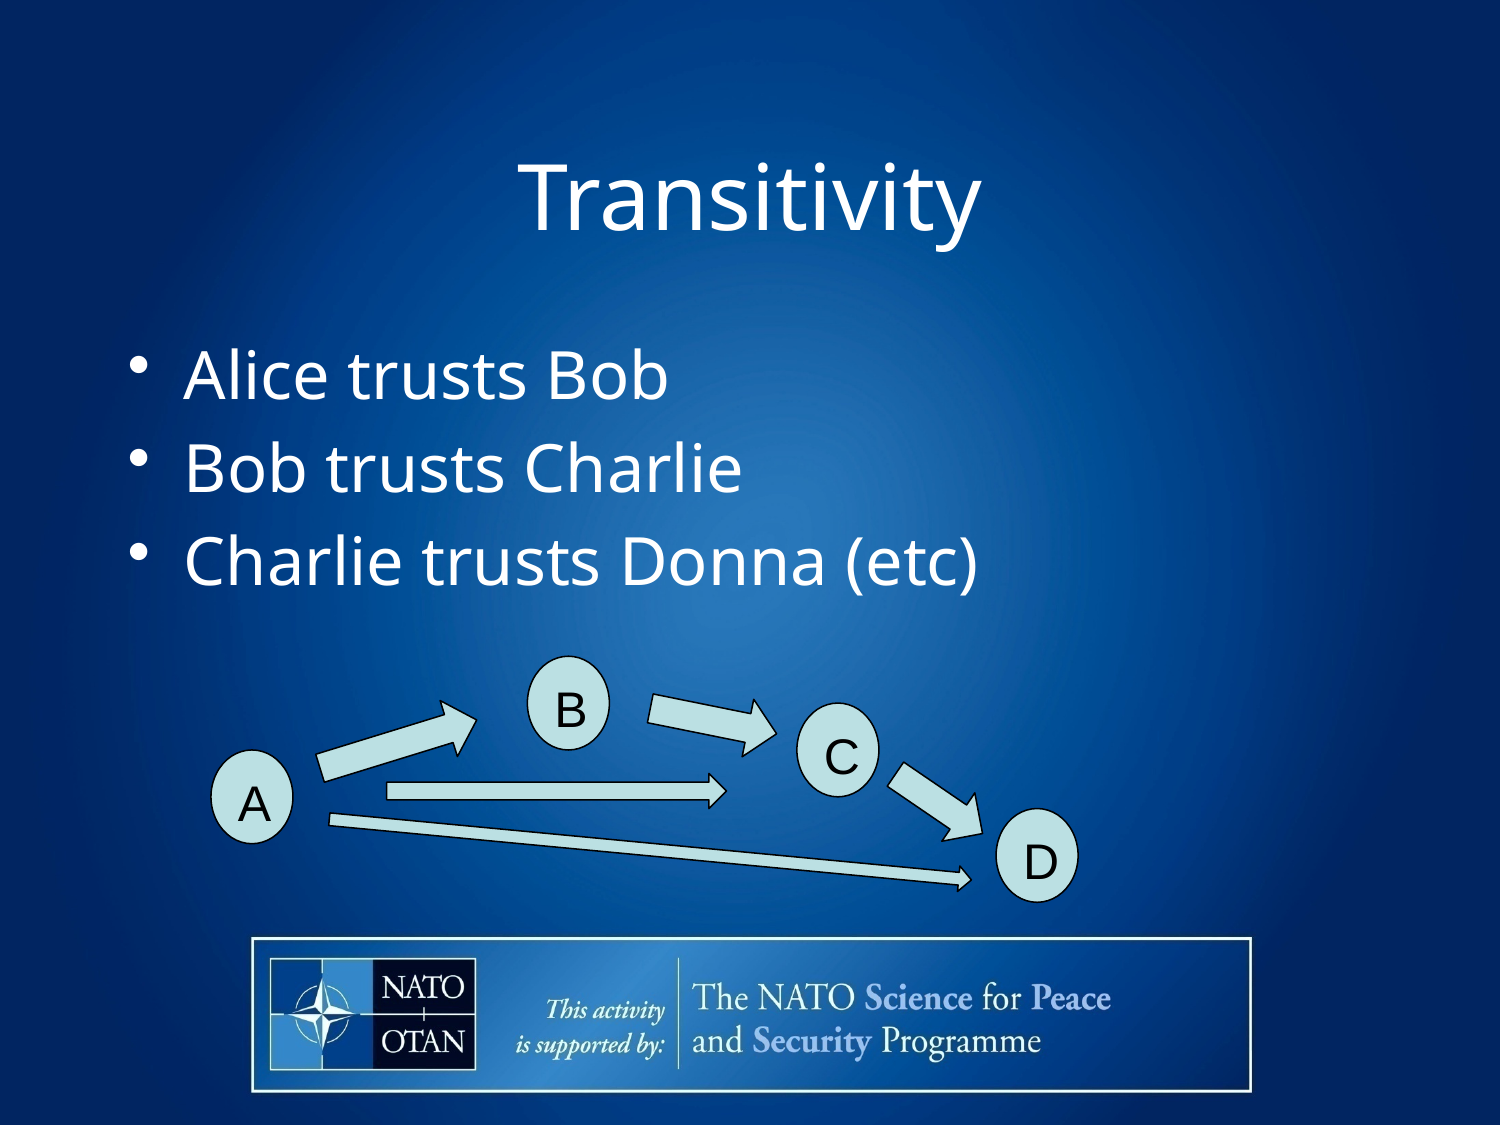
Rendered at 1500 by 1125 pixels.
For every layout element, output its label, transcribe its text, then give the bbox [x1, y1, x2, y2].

title Transitivity [112, 99, 1388, 288]
list Alice trusts Bob Bob trusts Charlie Charlie trusts Donna (etc) [112, 324, 1388, 913]
text_box [328, 812, 972, 892]
text_box [386, 773, 727, 809]
text_box C [796, 703, 879, 797]
text_box B [527, 656, 610, 751]
text_box [647, 693, 777, 757]
text_box A [210, 749, 293, 844]
text_box [887, 762, 983, 842]
text_box [315, 700, 477, 783]
text_box D [996, 808, 1079, 903]
picture [0, 0, 1500, 1125]
